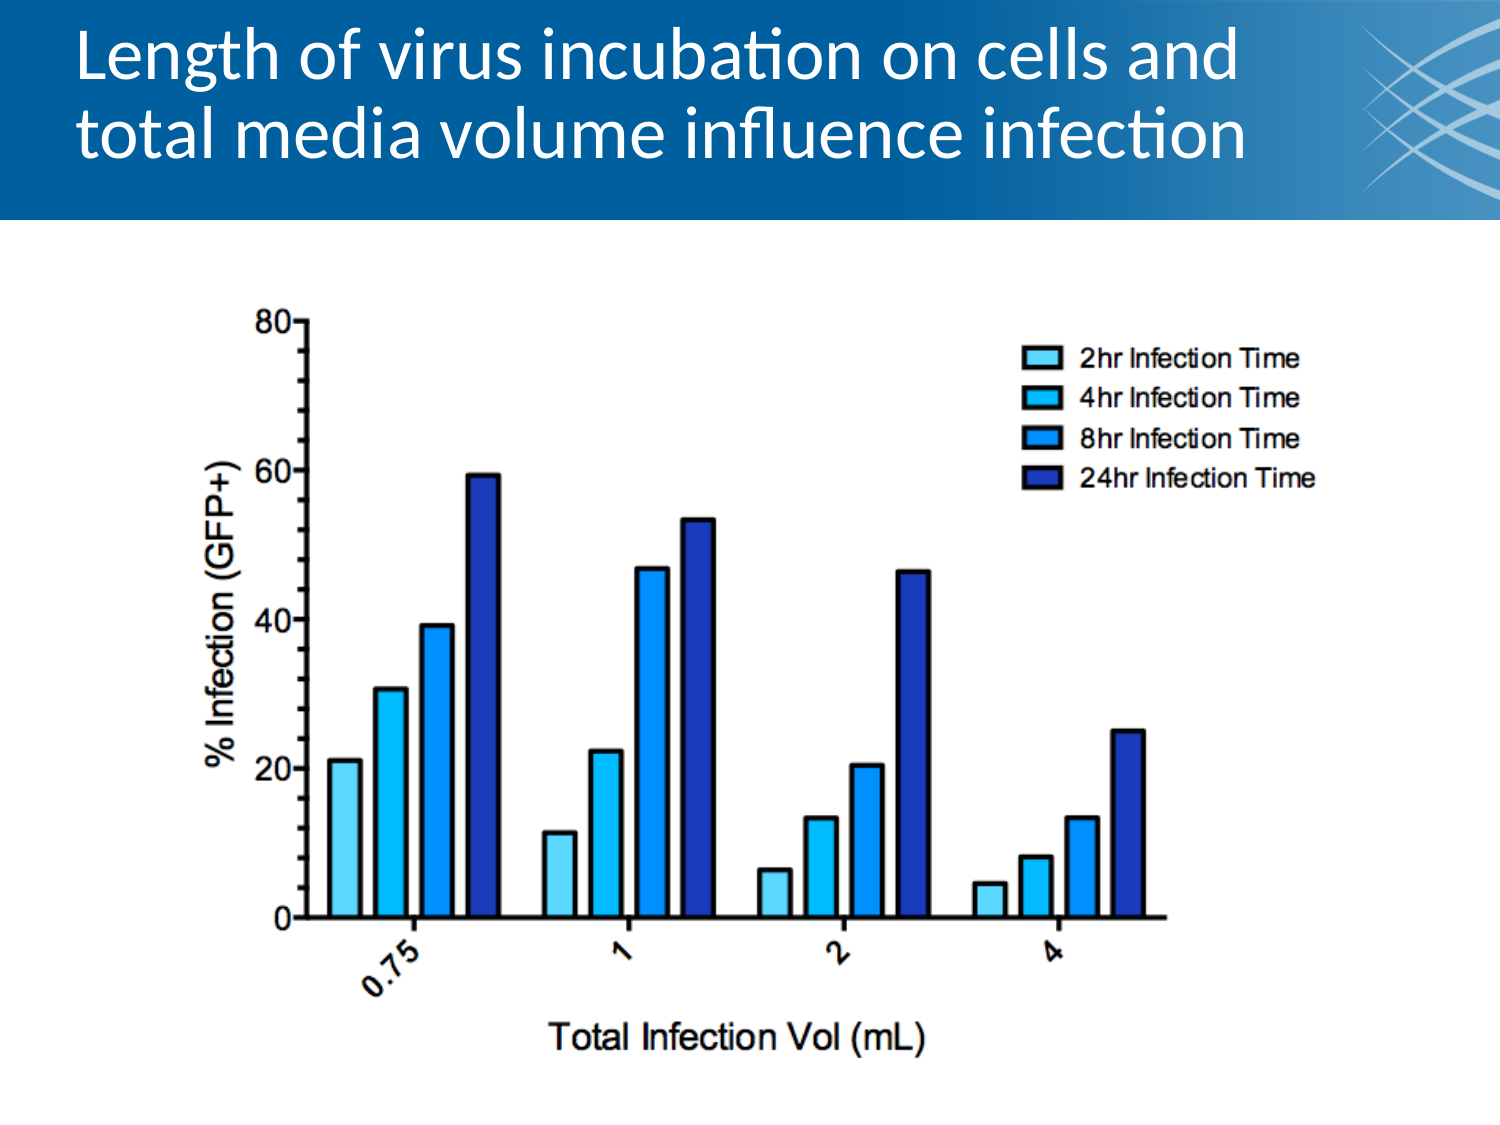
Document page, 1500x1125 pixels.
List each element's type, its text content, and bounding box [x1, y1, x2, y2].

title Length of virus incubation on cells and total media volume influence infection [75, 15, 1351, 196]
picture [0, 0, 1500, 220]
picture [162, 239, 1351, 1077]
